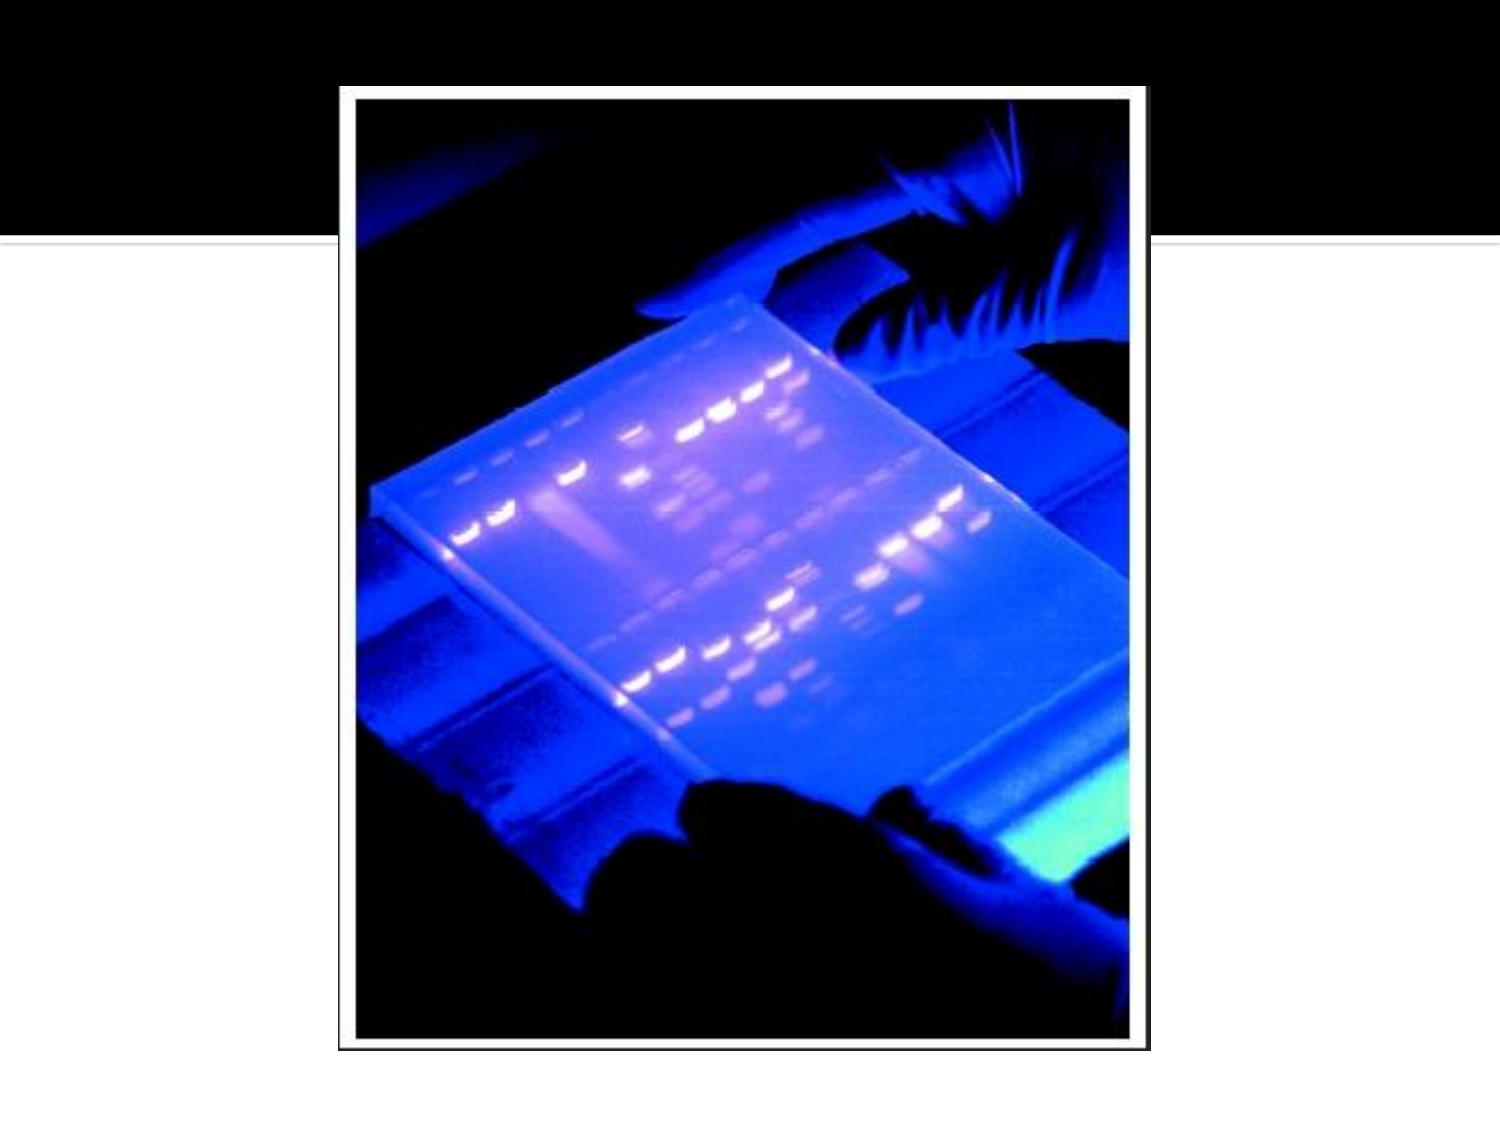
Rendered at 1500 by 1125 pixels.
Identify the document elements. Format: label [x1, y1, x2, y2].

picture [338, 86, 1151, 1051]
